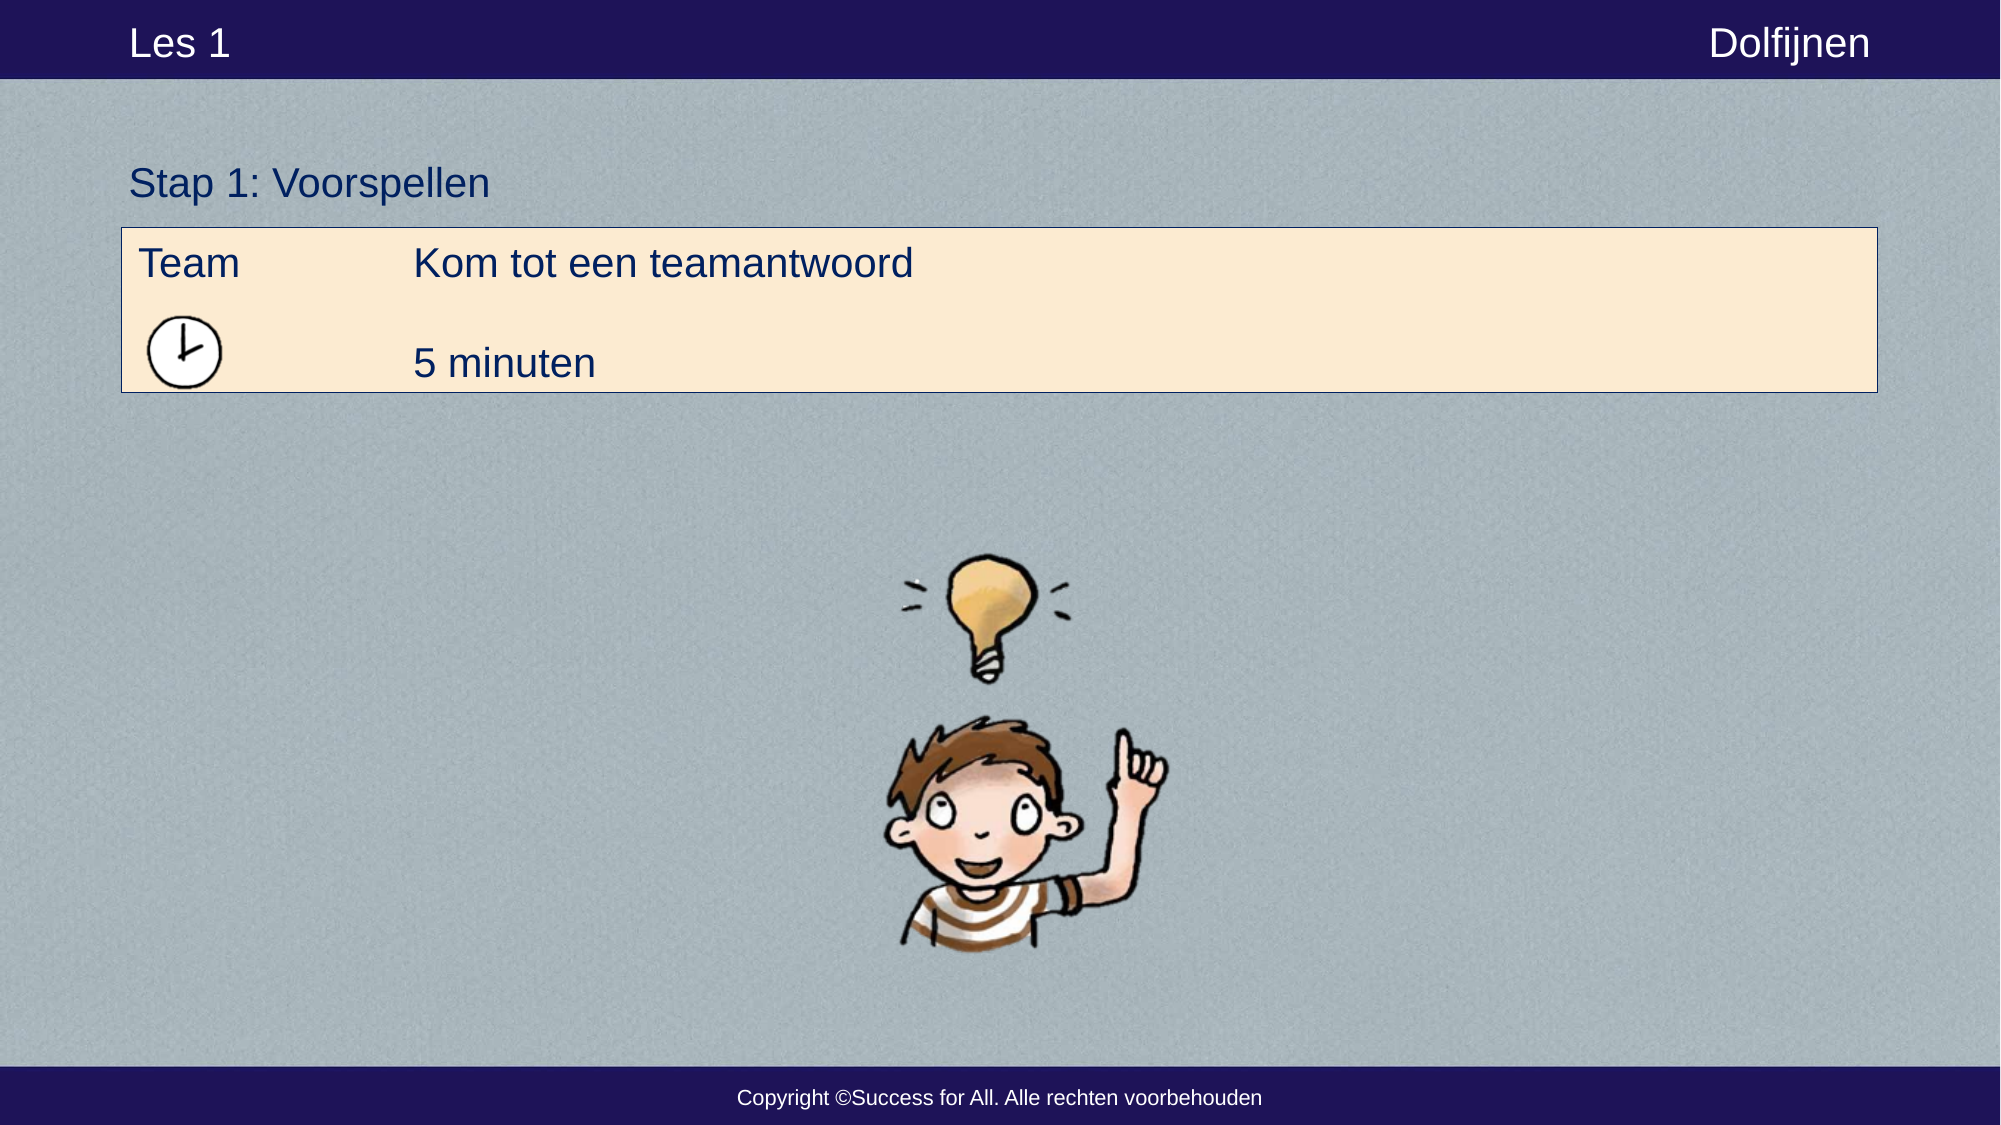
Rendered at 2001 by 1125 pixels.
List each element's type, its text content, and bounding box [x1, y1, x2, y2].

text_box Dolfijnen [999, 8, 1886, 73]
picture [0, 0, 2001, 1125]
text_box Stap 1: Voorspellen [114, 148, 907, 214]
text_box Copyright ©Success for All. Alle rechten voorbehouden [0, 1076, 2000, 1125]
text_box Les 1 [114, 8, 354, 73]
text_box Team Kom tot een teamantwoord 5 minuten [121, 227, 1878, 393]
